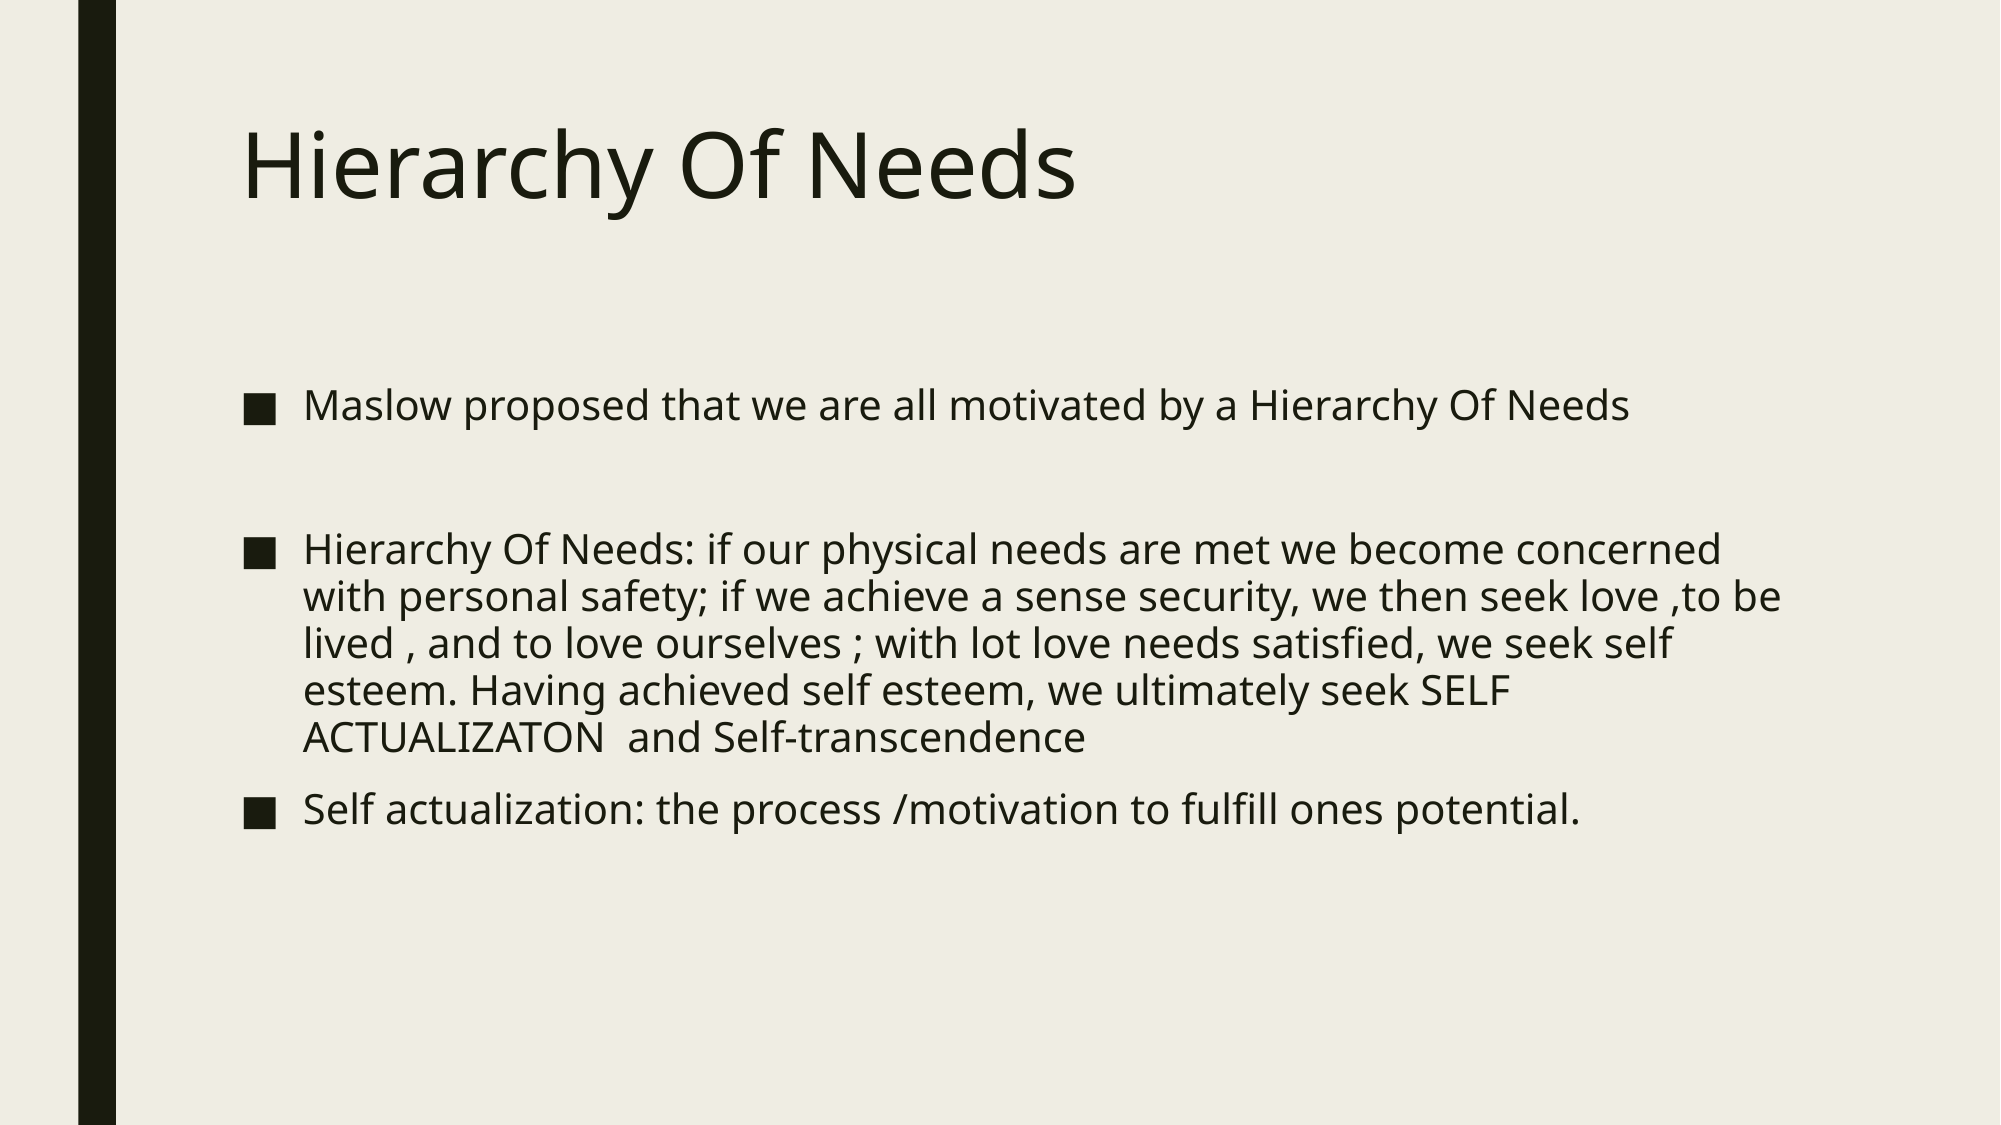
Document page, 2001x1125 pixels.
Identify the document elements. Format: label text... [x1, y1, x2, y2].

title Hierarchy Of Needs [225, 112, 1800, 357]
list Maslow proposed that we are all motivated by a Hierarchy Of Needs Hierarchy Of Needs: if our physical needs are met we become concerned with personal safety; if we achieve a sense security, we then seek love ,to be lived , and to love ourselves ; with lot love needs satisfied, we seek self esteem. Having achieved self esteem, we ultimately seek SELF ACTUALIZATON and Self-transcendence Self actualization: the process /motivation to fulfill ones potential. [225, 375, 1800, 963]
